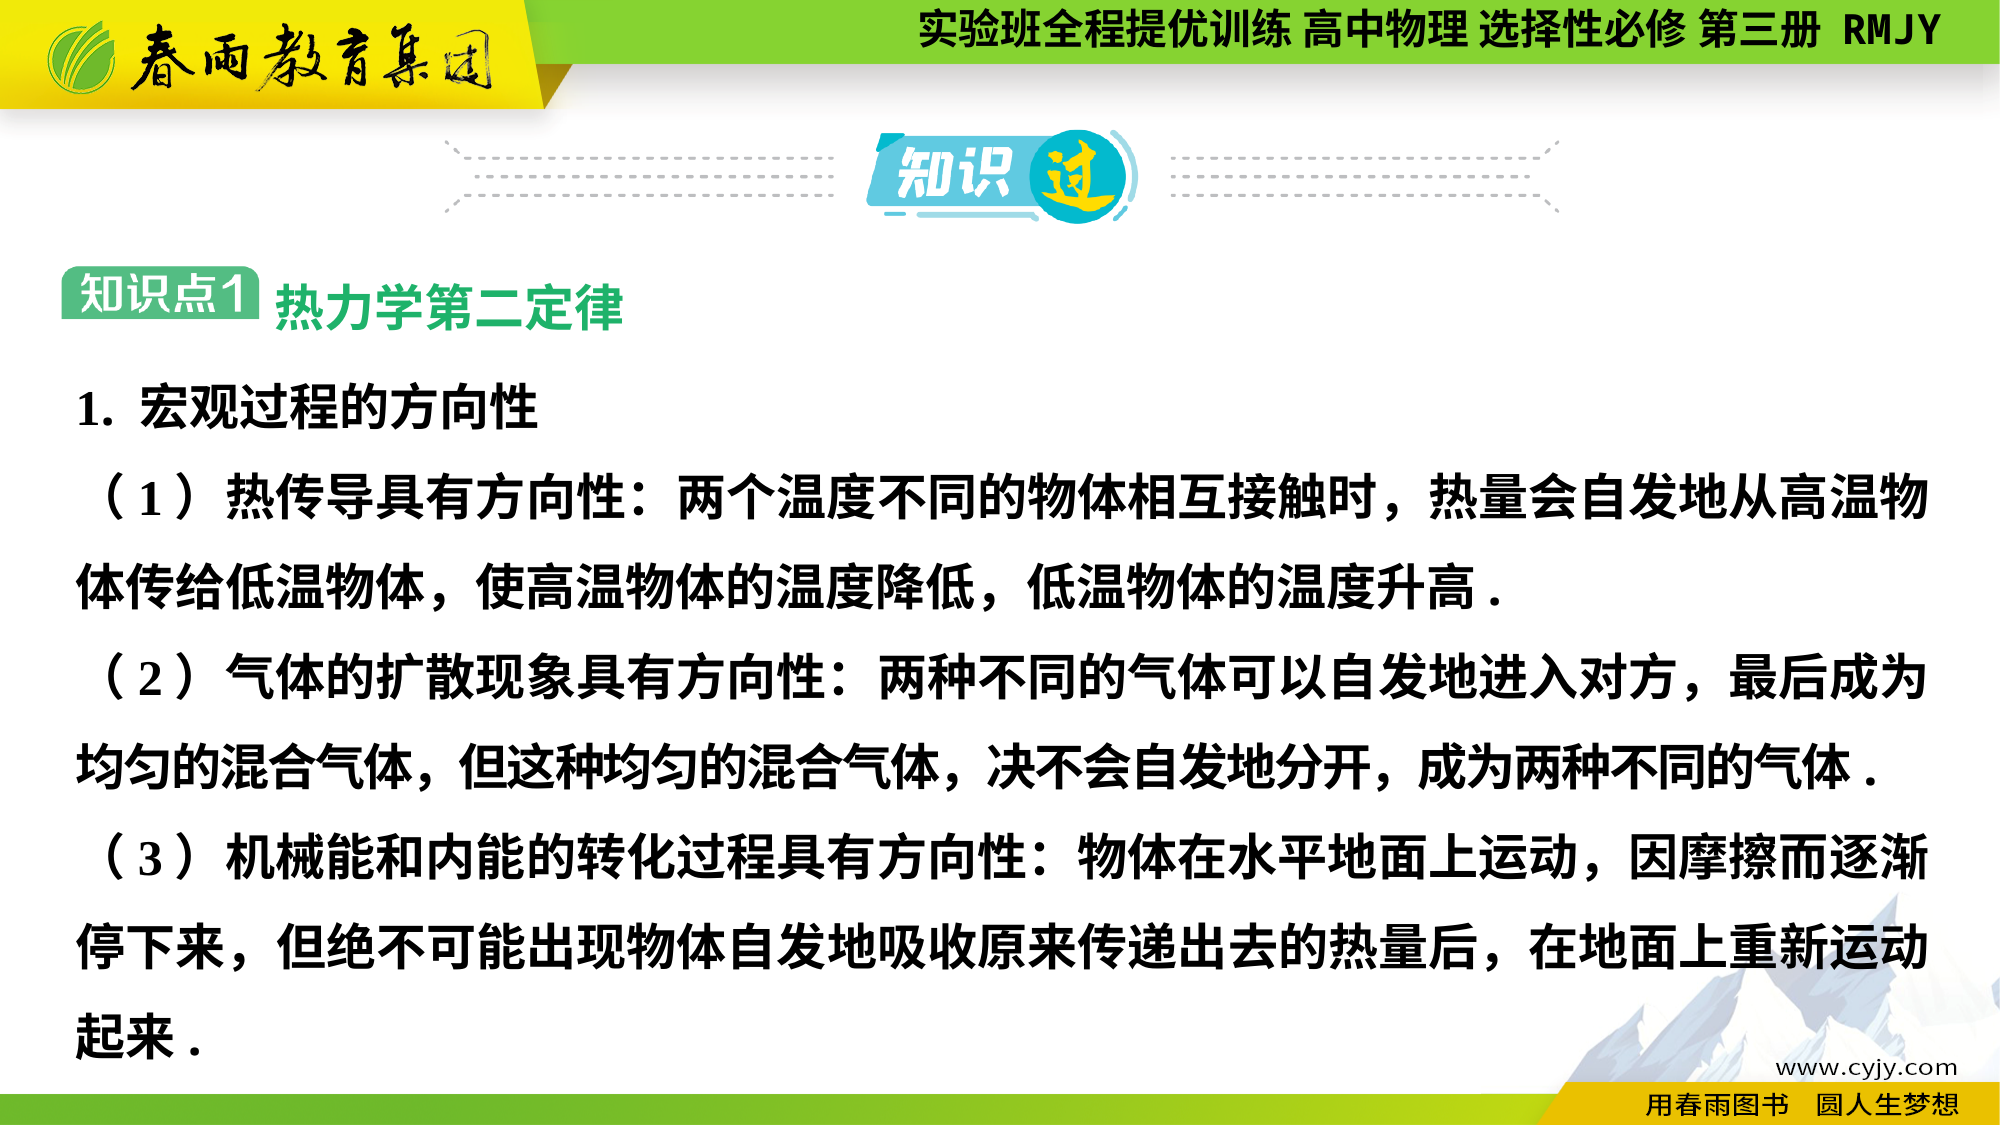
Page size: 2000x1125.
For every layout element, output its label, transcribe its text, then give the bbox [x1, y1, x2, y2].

list 1. 宏观过程的方向性 （1）热传导具有方向性：两个温度不同的物体相互接触时，热量会自发地从高温物体传给低温物体，使高温物体的温度降低，低温物体的温度升高. （2）气体的扩散现象具有方向性：两种不同的气体可以自发地进入对方，最后成为均匀的混合气体，但这种均匀的混合气体，决不会自发地分开，成为两种不同的气体. （3）机械能和内能的转化过程具有方向性：物体在水平地面上运动，因摩擦而逐渐停下来，但绝不可能出现物体自发地吸收原来传递出去的热量后，在地面上重新运动起来. [60, 338, 1945, 1069]
text_box 热力学第二定律 [259, 238, 1944, 344]
picture [0, 0, 2000, 1125]
